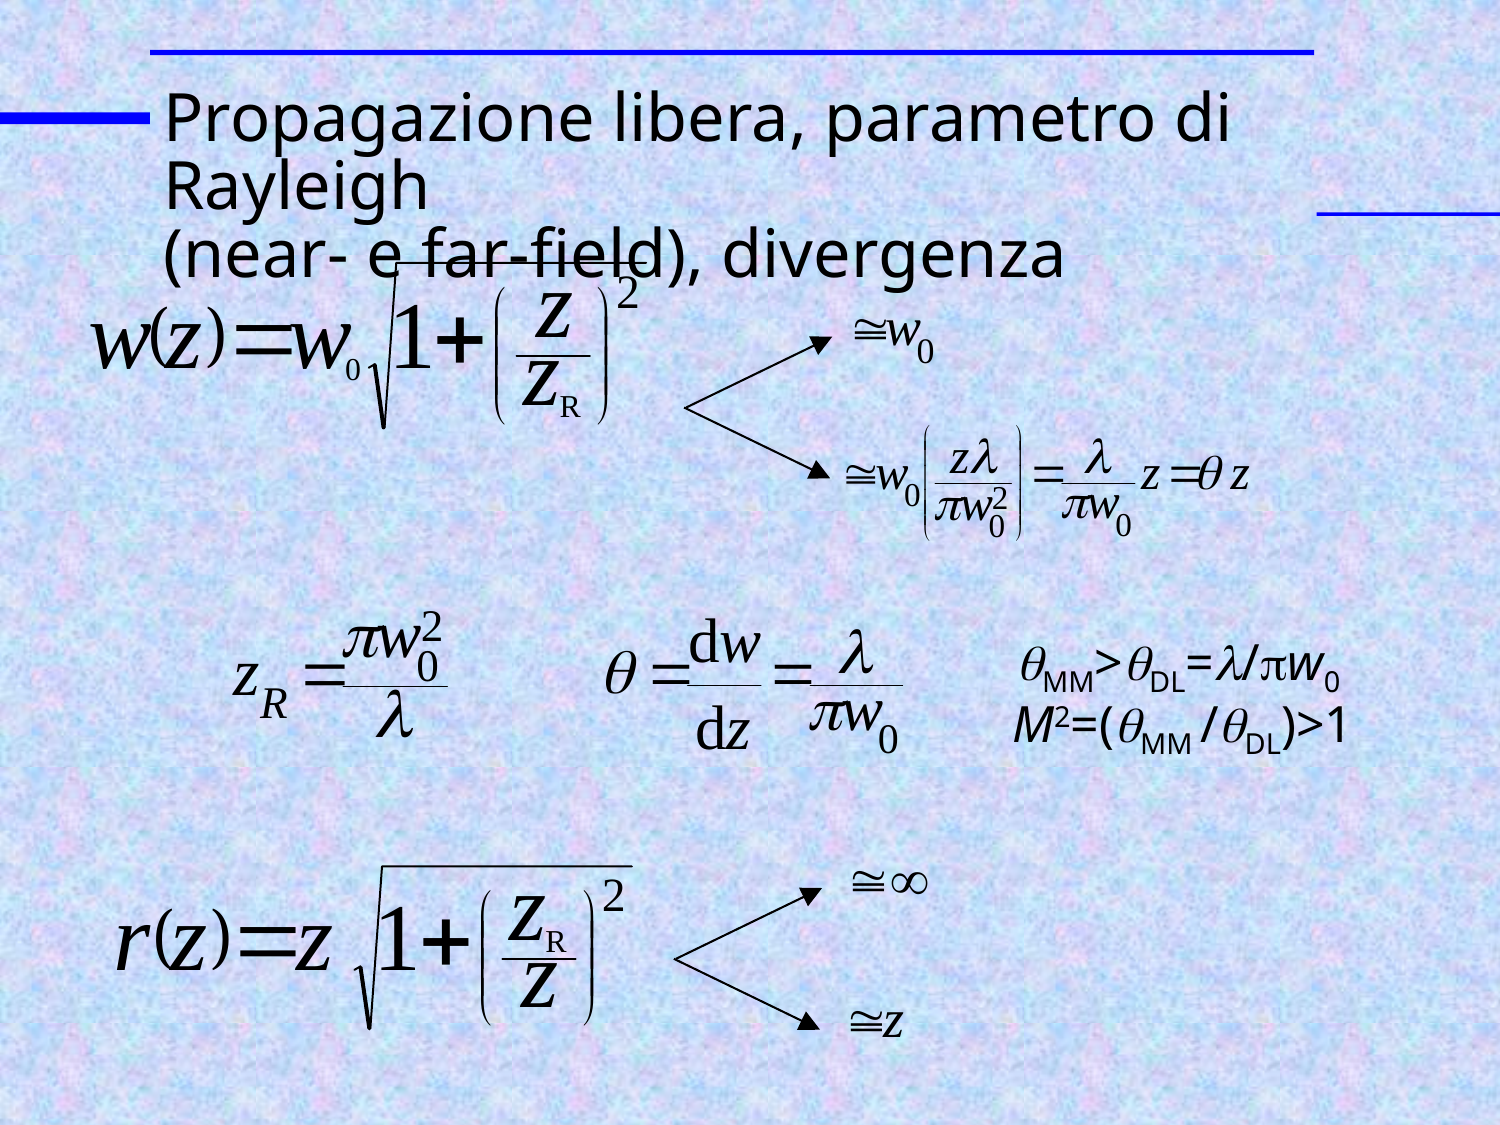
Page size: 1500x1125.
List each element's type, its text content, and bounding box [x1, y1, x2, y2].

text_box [845, 314, 938, 371]
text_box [601, 612, 910, 760]
text_box [673, 958, 821, 1030]
text_box M2=(MM /DL)>1 [1012, 692, 1408, 763]
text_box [841, 1005, 910, 1042]
text_box [686, 336, 833, 408]
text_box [106, 854, 641, 1043]
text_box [225, 604, 455, 747]
picture [0, 0, 1500, 1125]
text_box [287, 588, 564, 761]
text_box [684, 407, 831, 479]
text_box MM>DL=/w0 [1016, 631, 1437, 718]
text_box [675, 887, 823, 959]
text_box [843, 866, 932, 910]
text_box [80, 252, 655, 440]
title Propagazione libera, parametro di Rayleigh (near- e far-field), divergenza [163, 87, 1463, 230]
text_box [838, 421, 1256, 546]
